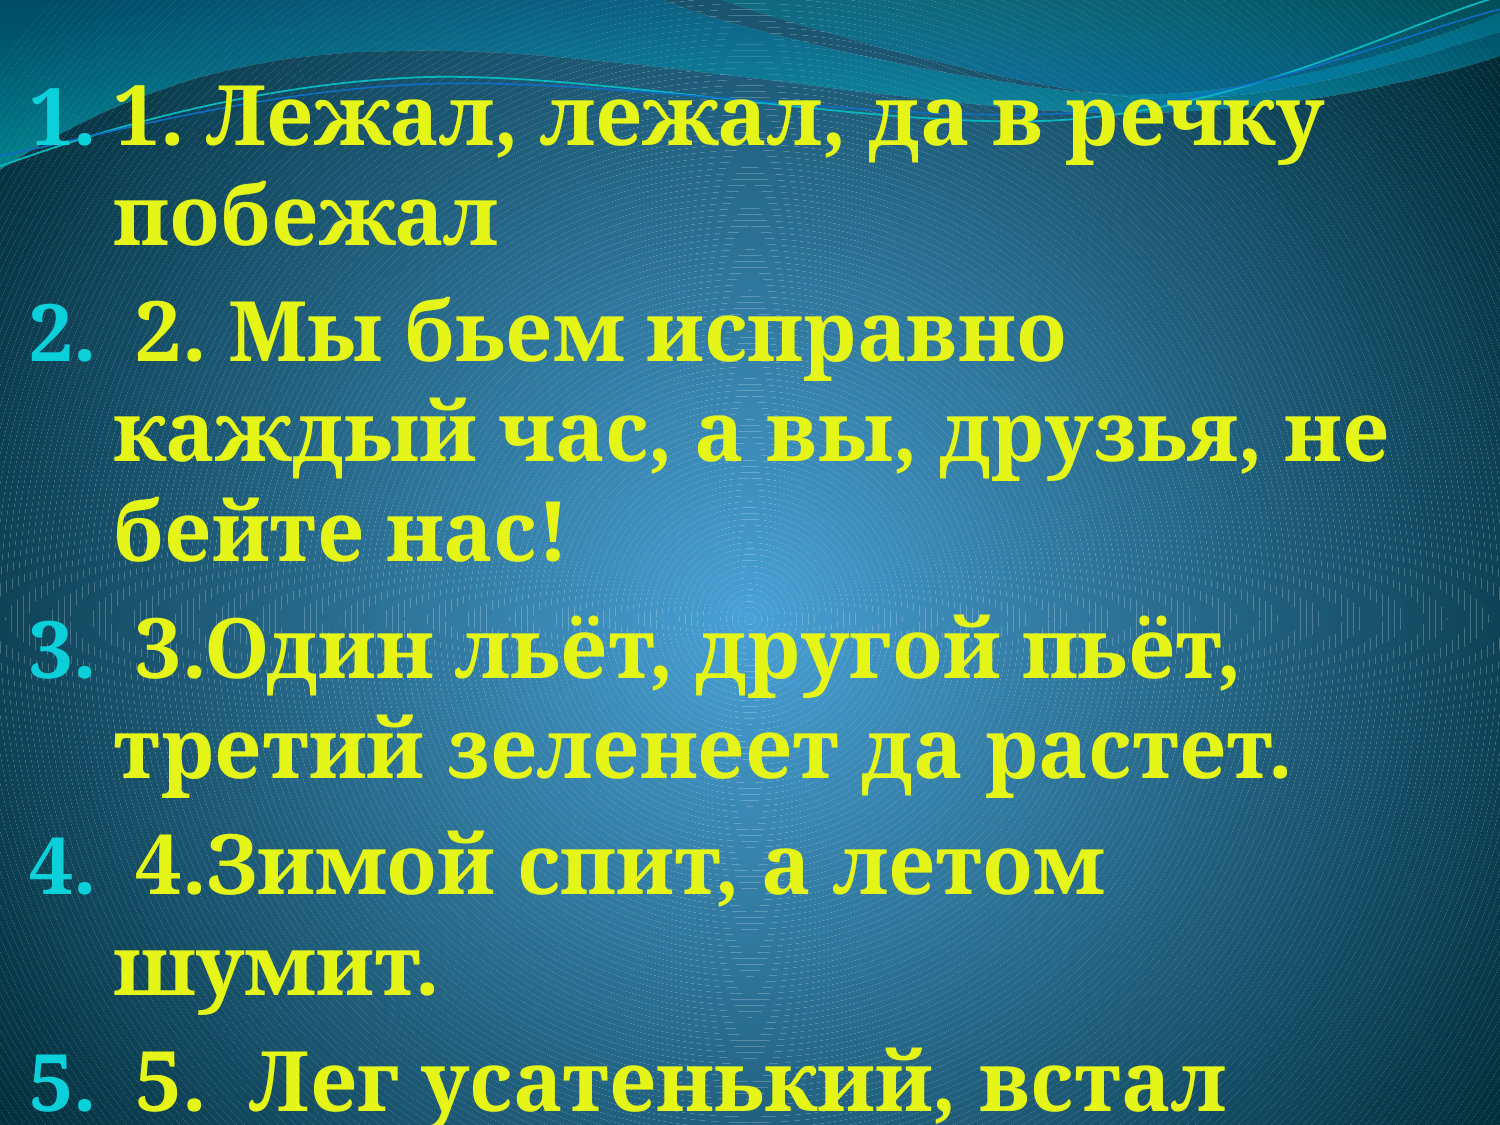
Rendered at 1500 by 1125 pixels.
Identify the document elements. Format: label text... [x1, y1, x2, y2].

subtitle 1. Лежал, лежал, да в речку побежал 2. Мы бьем исправно каждый час, а вы, друзья, не бейте нас! 3.Один льёт, другой пьёт, третий зеленеет да растет. 4.Зимой спит, а летом шумит. 5. Лег усатенький, встал горбатенький. [29, 54, 1459, 1125]
